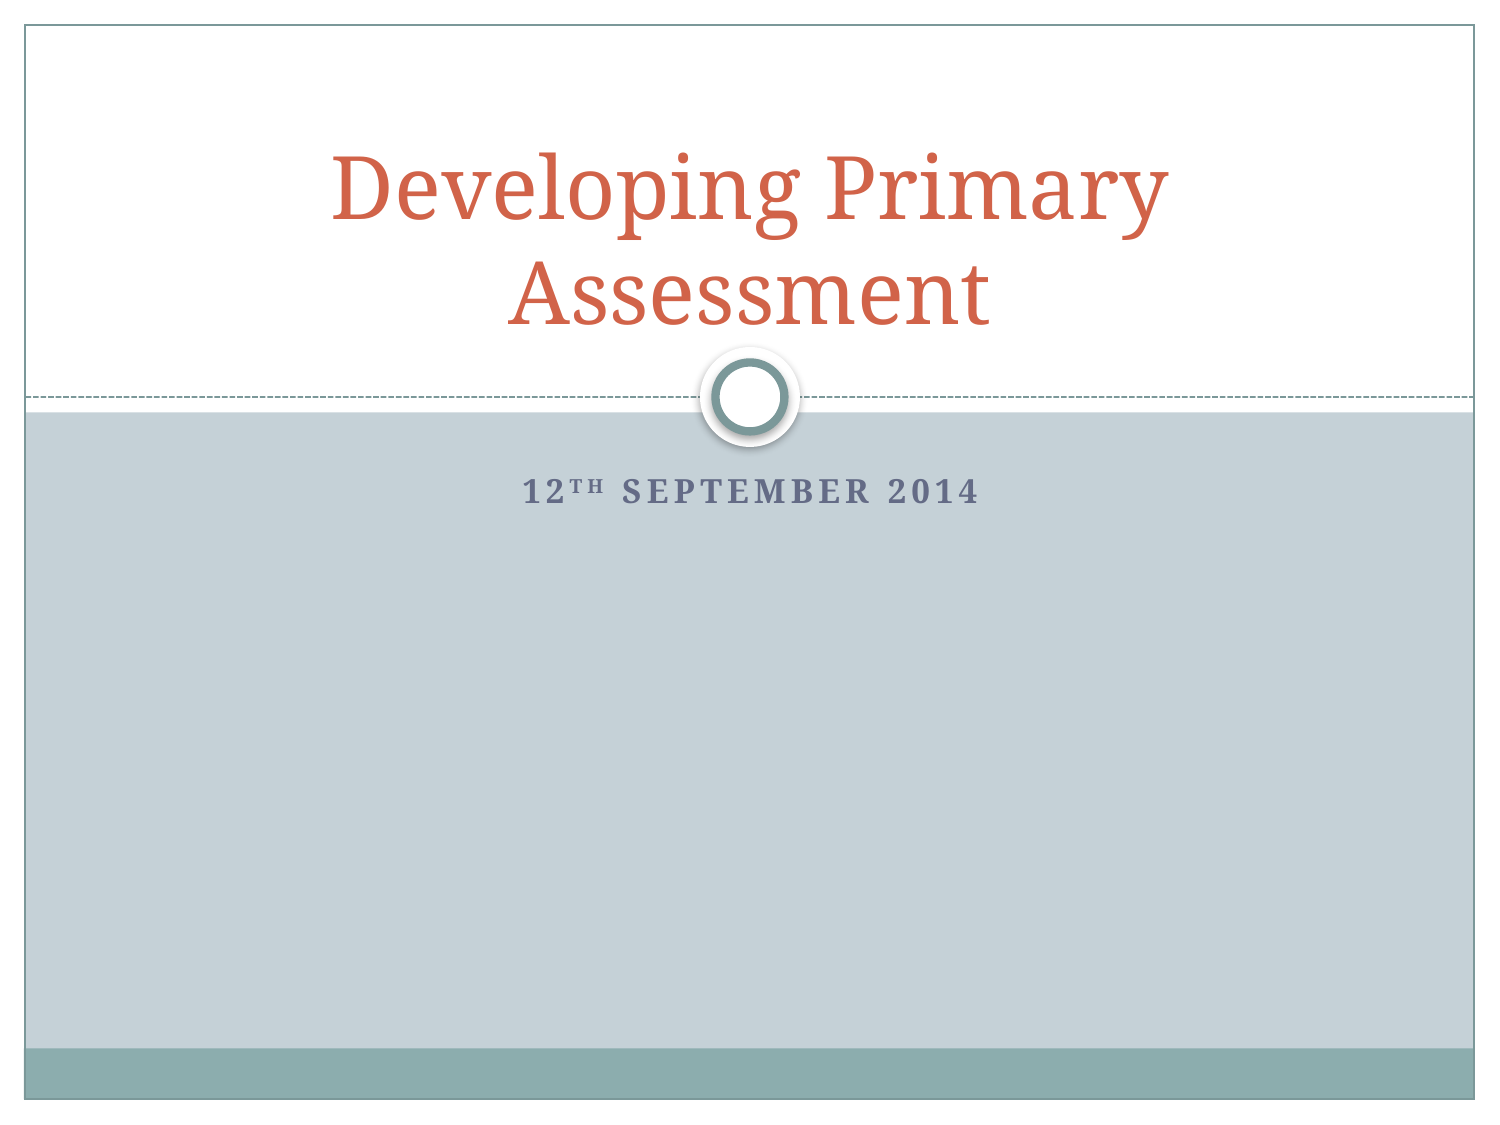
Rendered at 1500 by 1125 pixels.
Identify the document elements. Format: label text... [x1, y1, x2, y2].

subtitle 12th September 2014 [225, 462, 1275, 750]
title Developing Primary Assessment [112, 62, 1388, 350]
